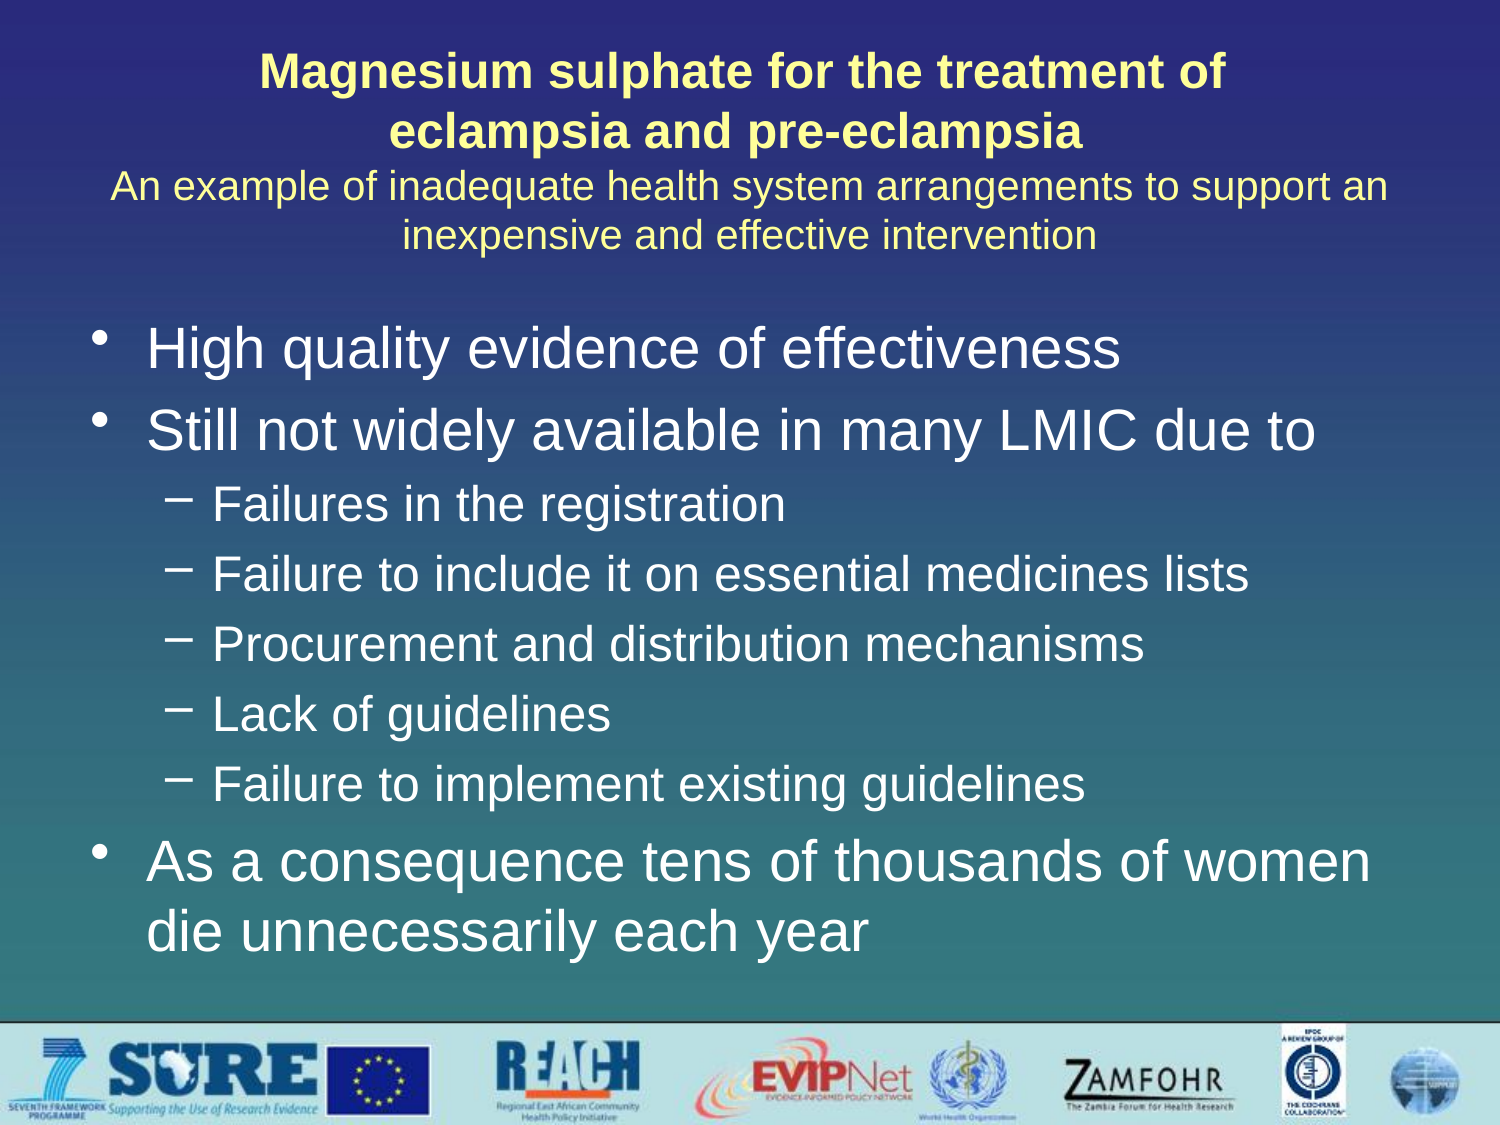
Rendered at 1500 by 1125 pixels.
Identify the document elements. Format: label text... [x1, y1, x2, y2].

title Magnesium sulphate for the treatment of eclampsia and pre-eclampsia An example of inadequate health system arrangements to support an inexpensive and effective intervention [74, 79, 1426, 268]
list High quality evidence of effectiveness Still not widely available in many LMIC due to Failures in the registration Failure to include it on essential medicines lists Procurement and distribution mechanisms Lack of guidelines Failure to implement existing guidelines As a consequence tens of thousands of women die unnecessarily each year [74, 302, 1426, 1024]
picture [0, 0, 1500, 1125]
